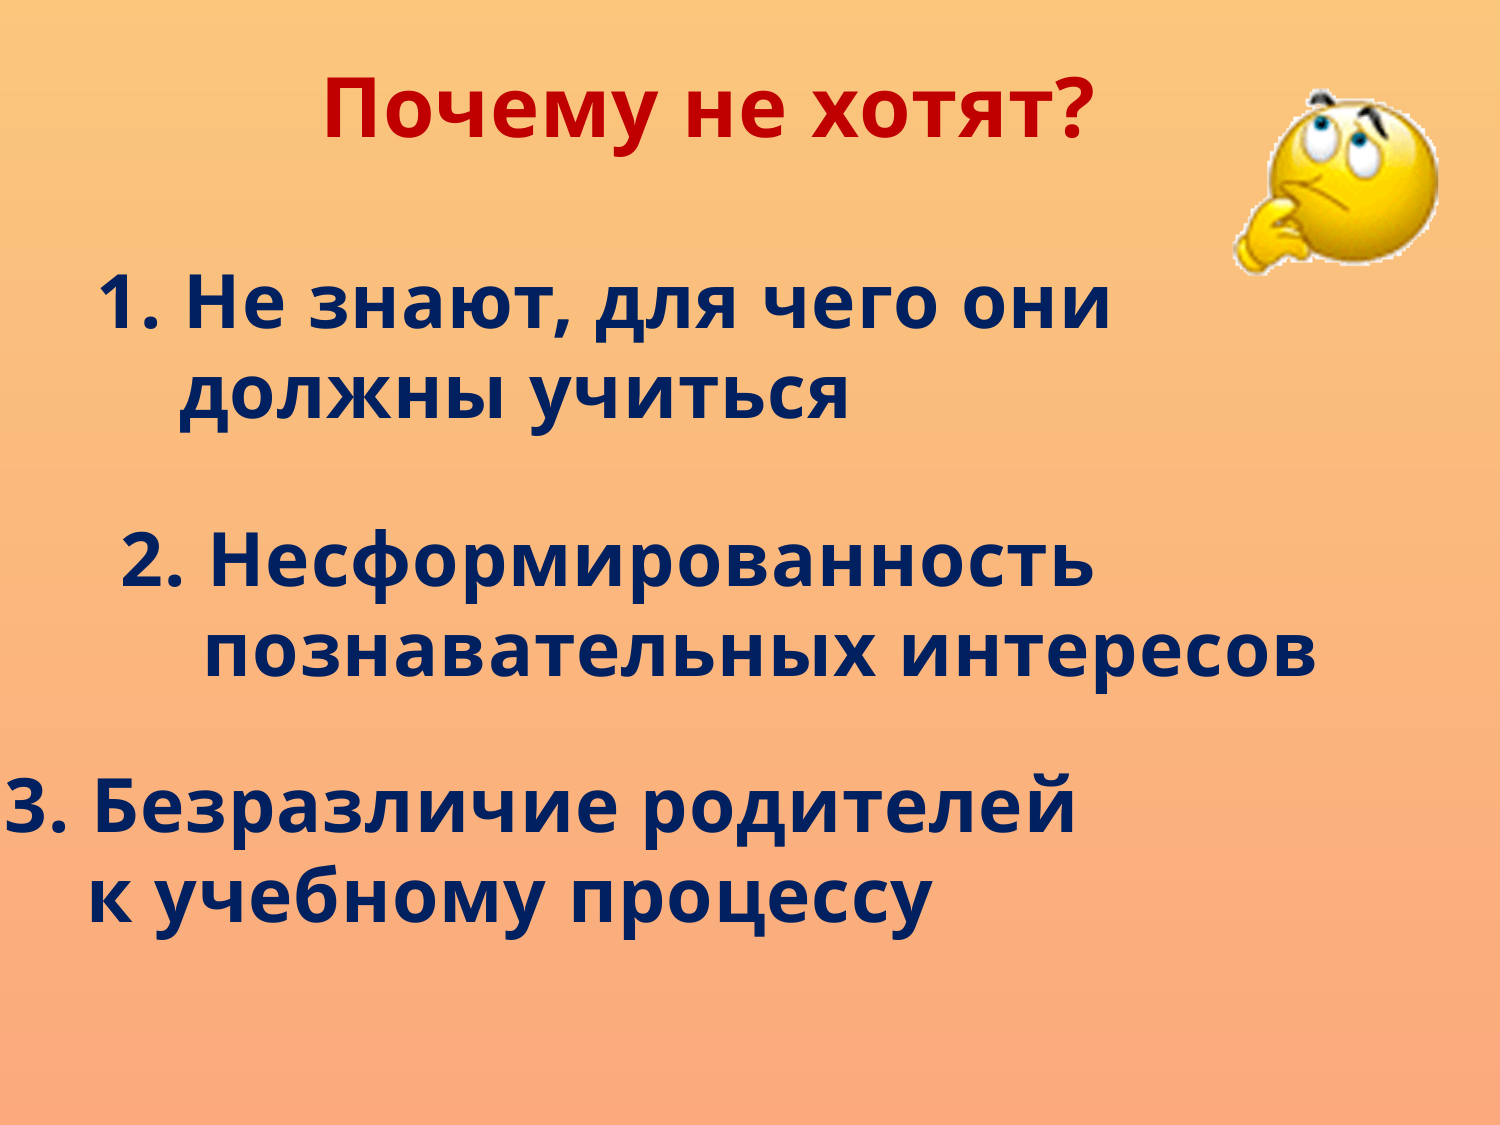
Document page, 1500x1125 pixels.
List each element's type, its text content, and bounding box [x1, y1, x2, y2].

picture [1206, 0, 1454, 295]
text_box 3. Безразличие родителей к учебному процессу [0, 749, 1360, 945]
text_box 2. Несформированность познавательных интересов [105, 503, 1418, 699]
text_box Почему не хотят? [305, 46, 1112, 162]
text_box 1. Не знают, для чего они должны учиться [81, 246, 1313, 441]
